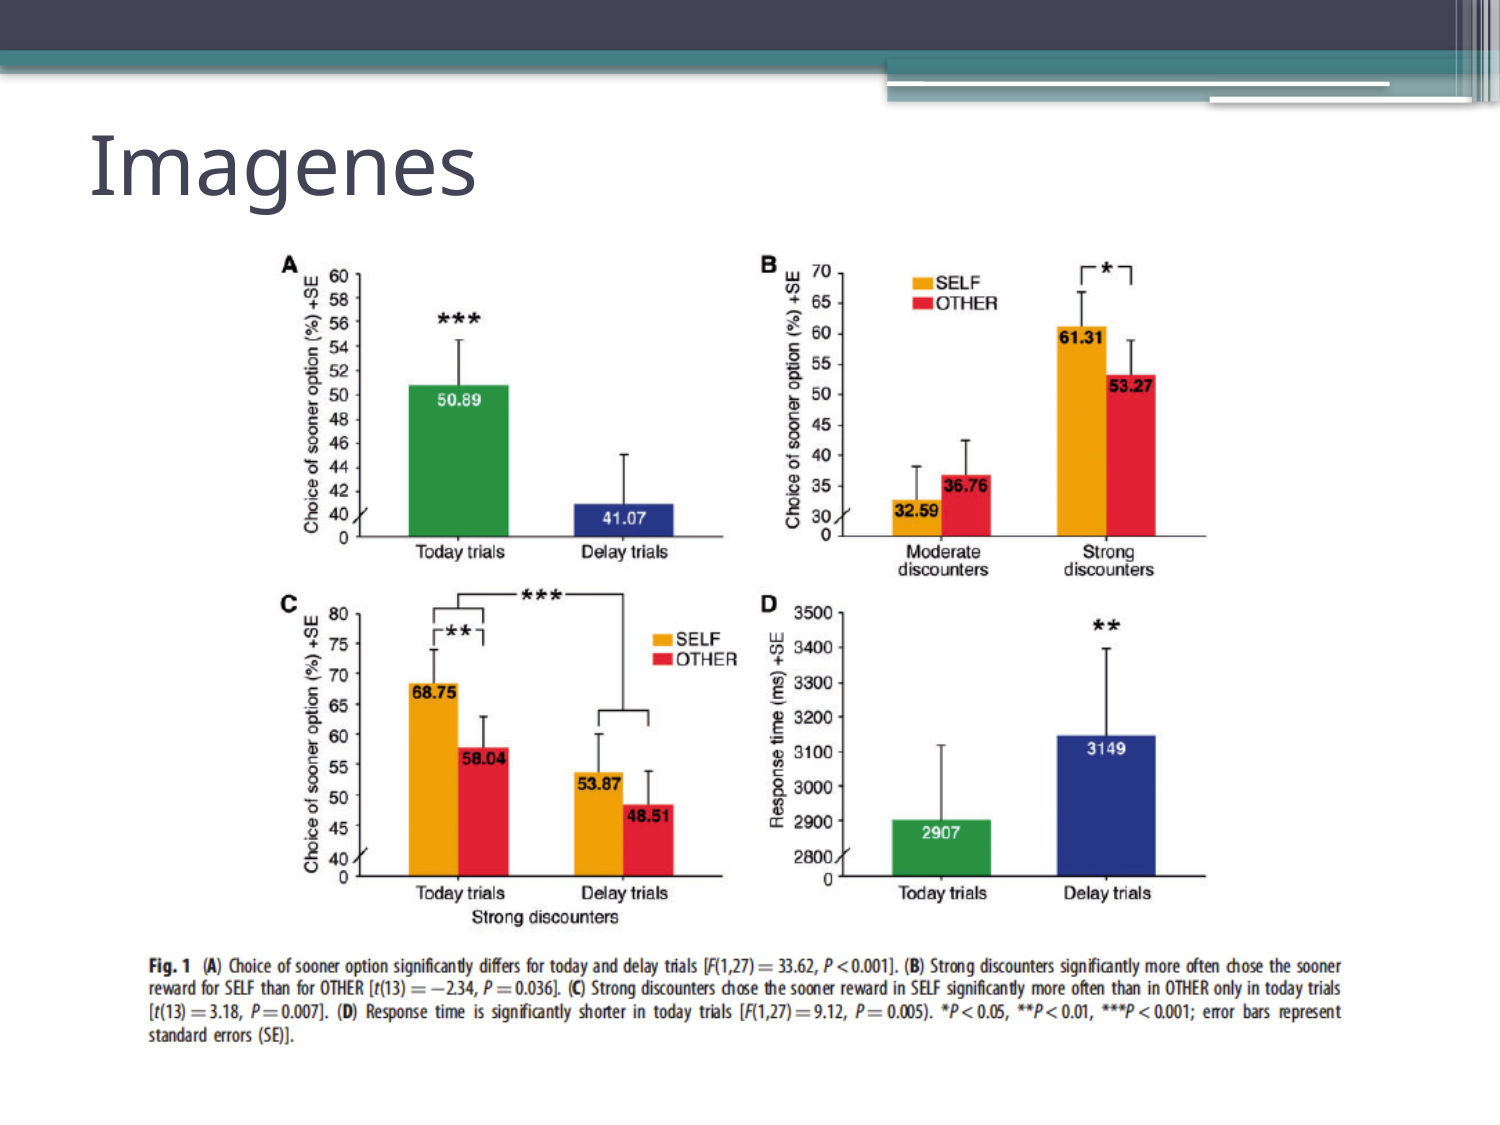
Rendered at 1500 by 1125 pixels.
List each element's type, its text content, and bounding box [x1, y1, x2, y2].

picture [130, 237, 1351, 1083]
title Imagenes [75, 75, 1425, 250]
